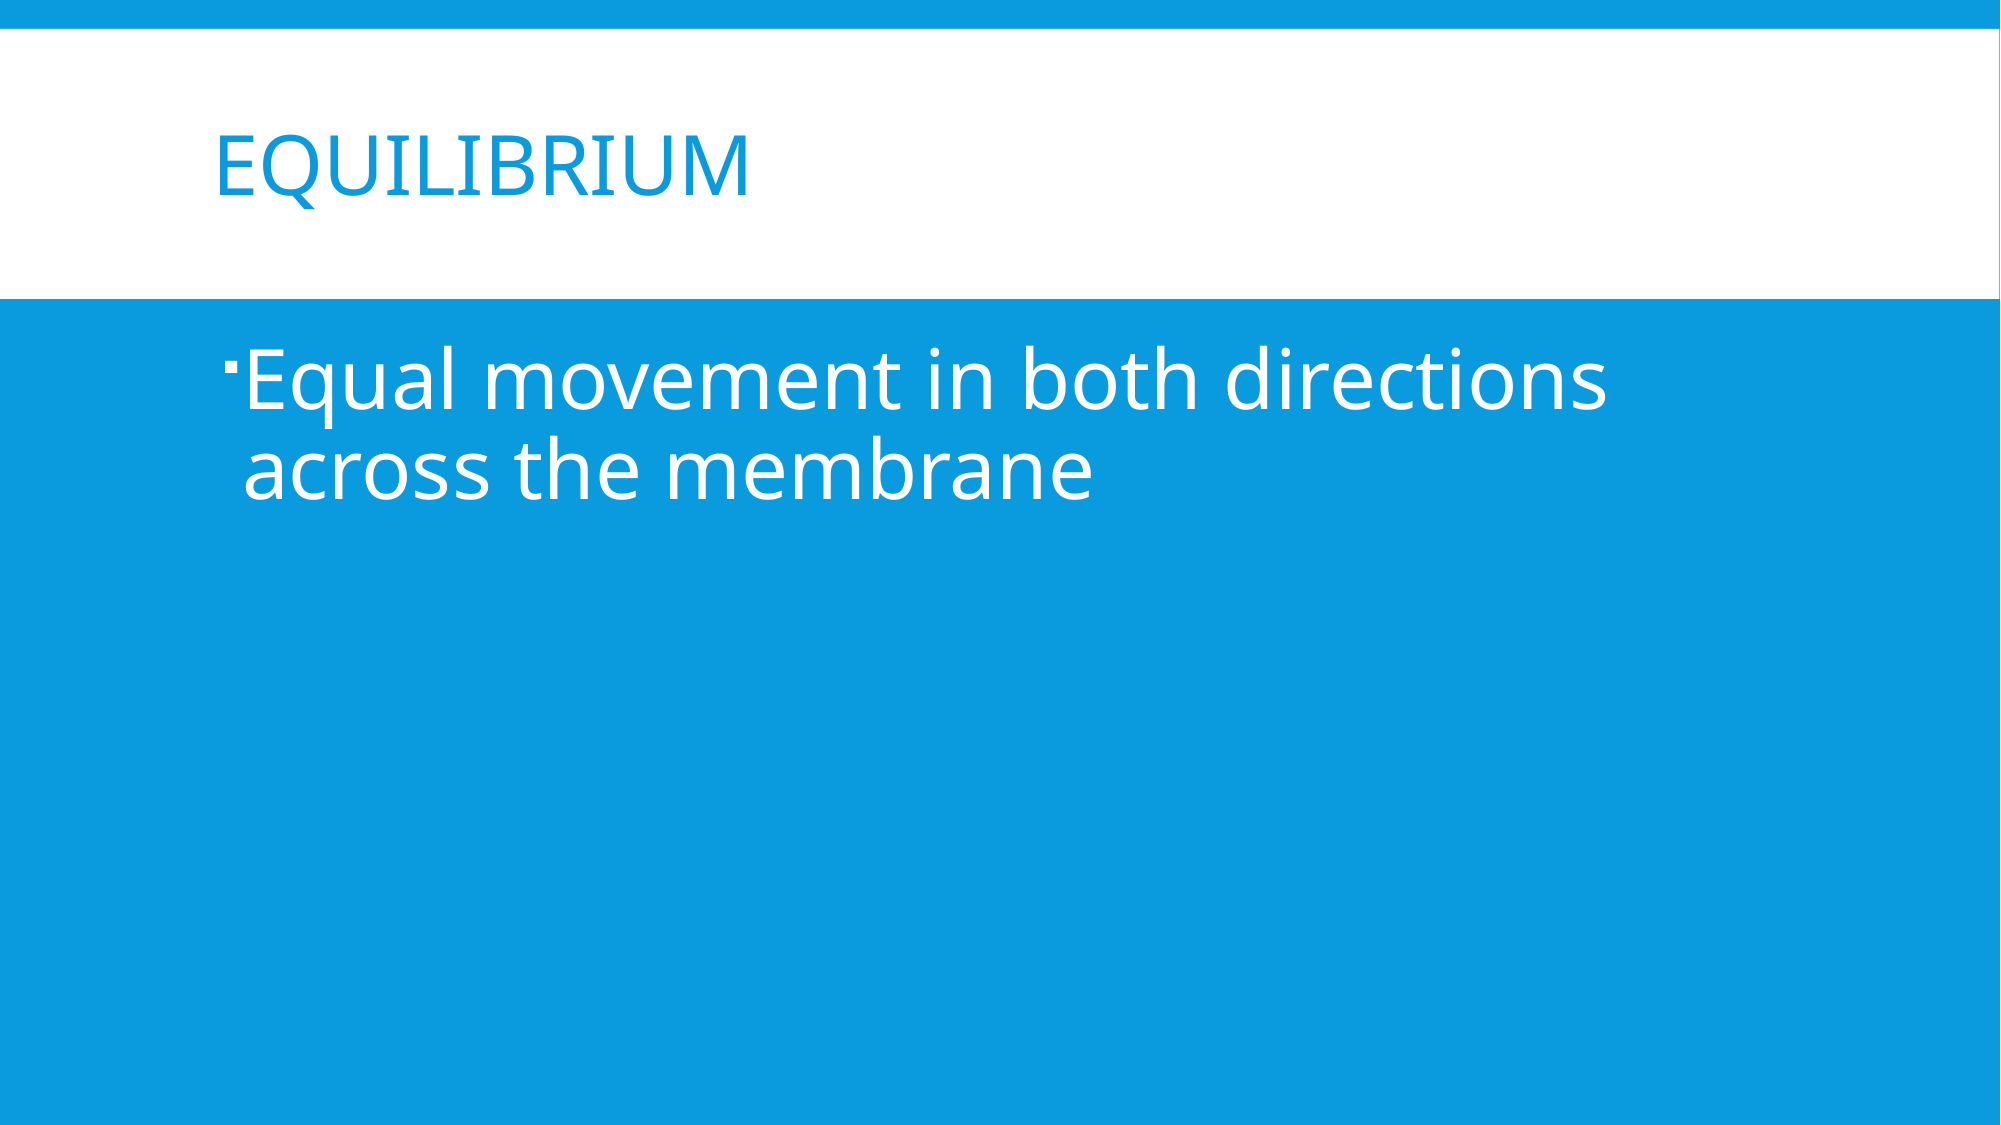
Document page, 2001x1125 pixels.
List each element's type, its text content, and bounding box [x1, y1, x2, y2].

title Equilibrium [197, 46, 1803, 295]
list Equal movement in both directions across the membrane [197, 329, 1803, 1020]
